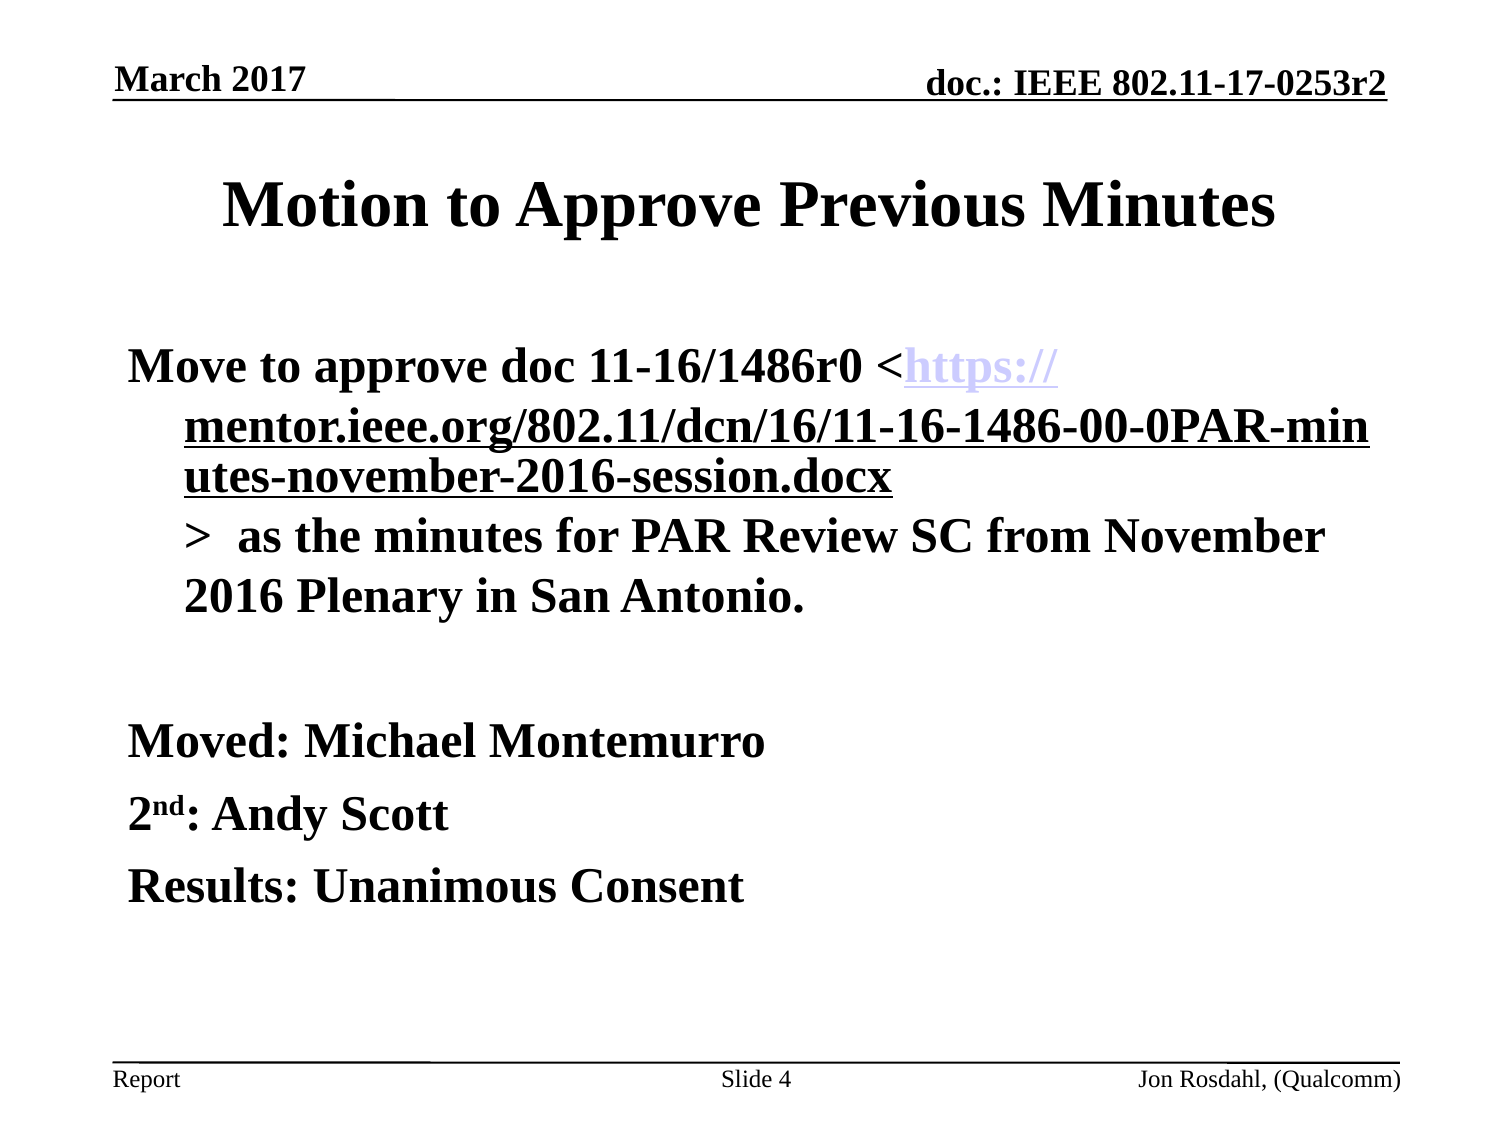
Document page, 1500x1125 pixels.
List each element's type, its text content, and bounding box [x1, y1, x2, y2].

title Motion to Approve Previous Minutes [112, 112, 1388, 288]
slide_number Slide 4 [712, 1061, 800, 1123]
list Move to approve doc 11-16/1486r0 <https://mentor.ieee.org/802.11/dcn/16/11-16-1486-00-0PAR-minutes-november-2016-session.docx> as the minutes for PAR Review SC from November 2016 Plenary in San Antonio. Moved: Michael Montemurro 2nd: Andy Scott Results: Unanimous Consent [112, 324, 1388, 1000]
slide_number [114, 54, 423, 100]
footer Jon Rosdahl, (Qualcomm) [878, 1061, 1402, 1093]
